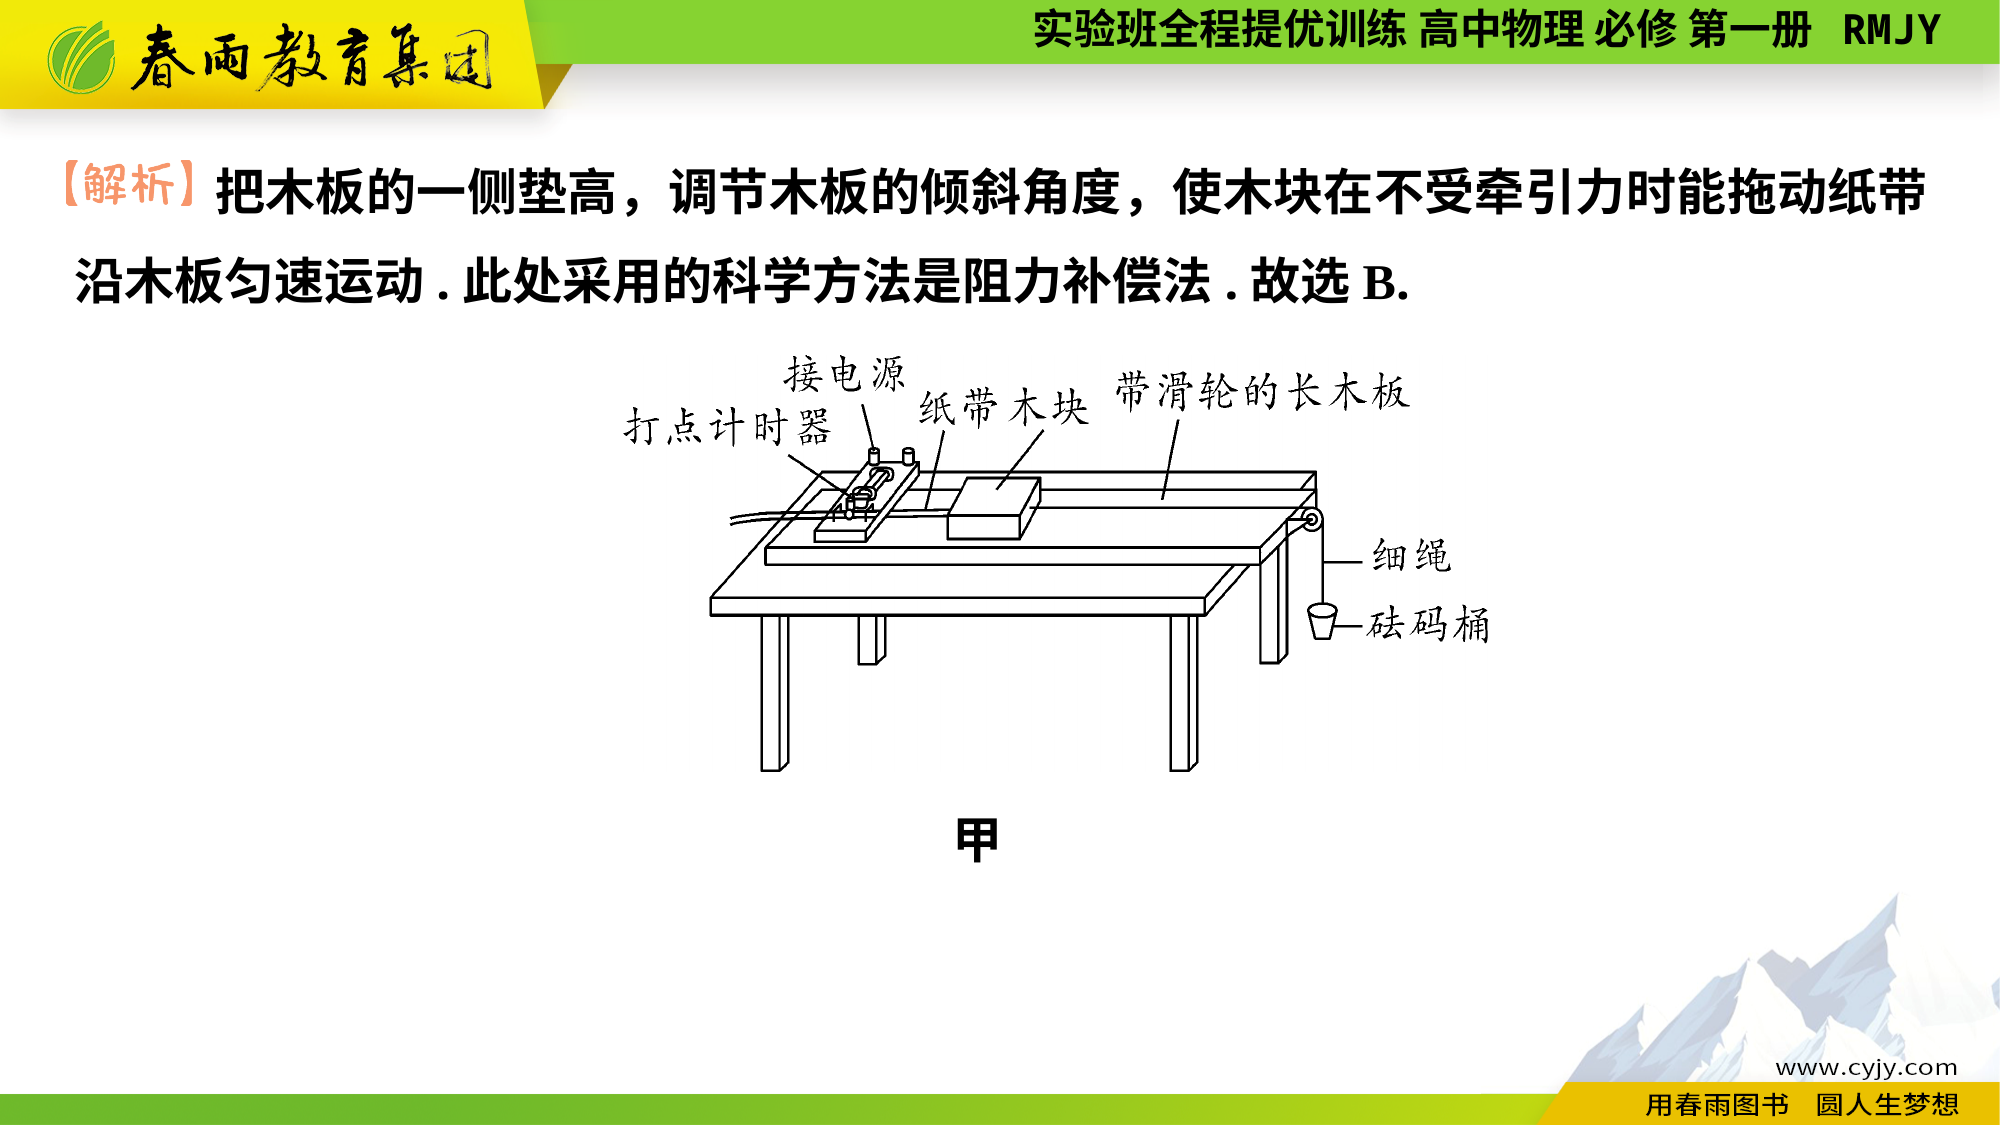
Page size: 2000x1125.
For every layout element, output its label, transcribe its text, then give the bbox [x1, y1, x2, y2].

picture [0, 0, 2000, 1125]
list 把木板的一侧垫高，调节木板的倾斜角度，使木块在不受牵引力时能拖动纸带沿木板匀速运动.此处采用的科学方法是阻力补偿法.故选B. [59, 122, 1944, 308]
text_box 甲 [937, 779, 1018, 876]
